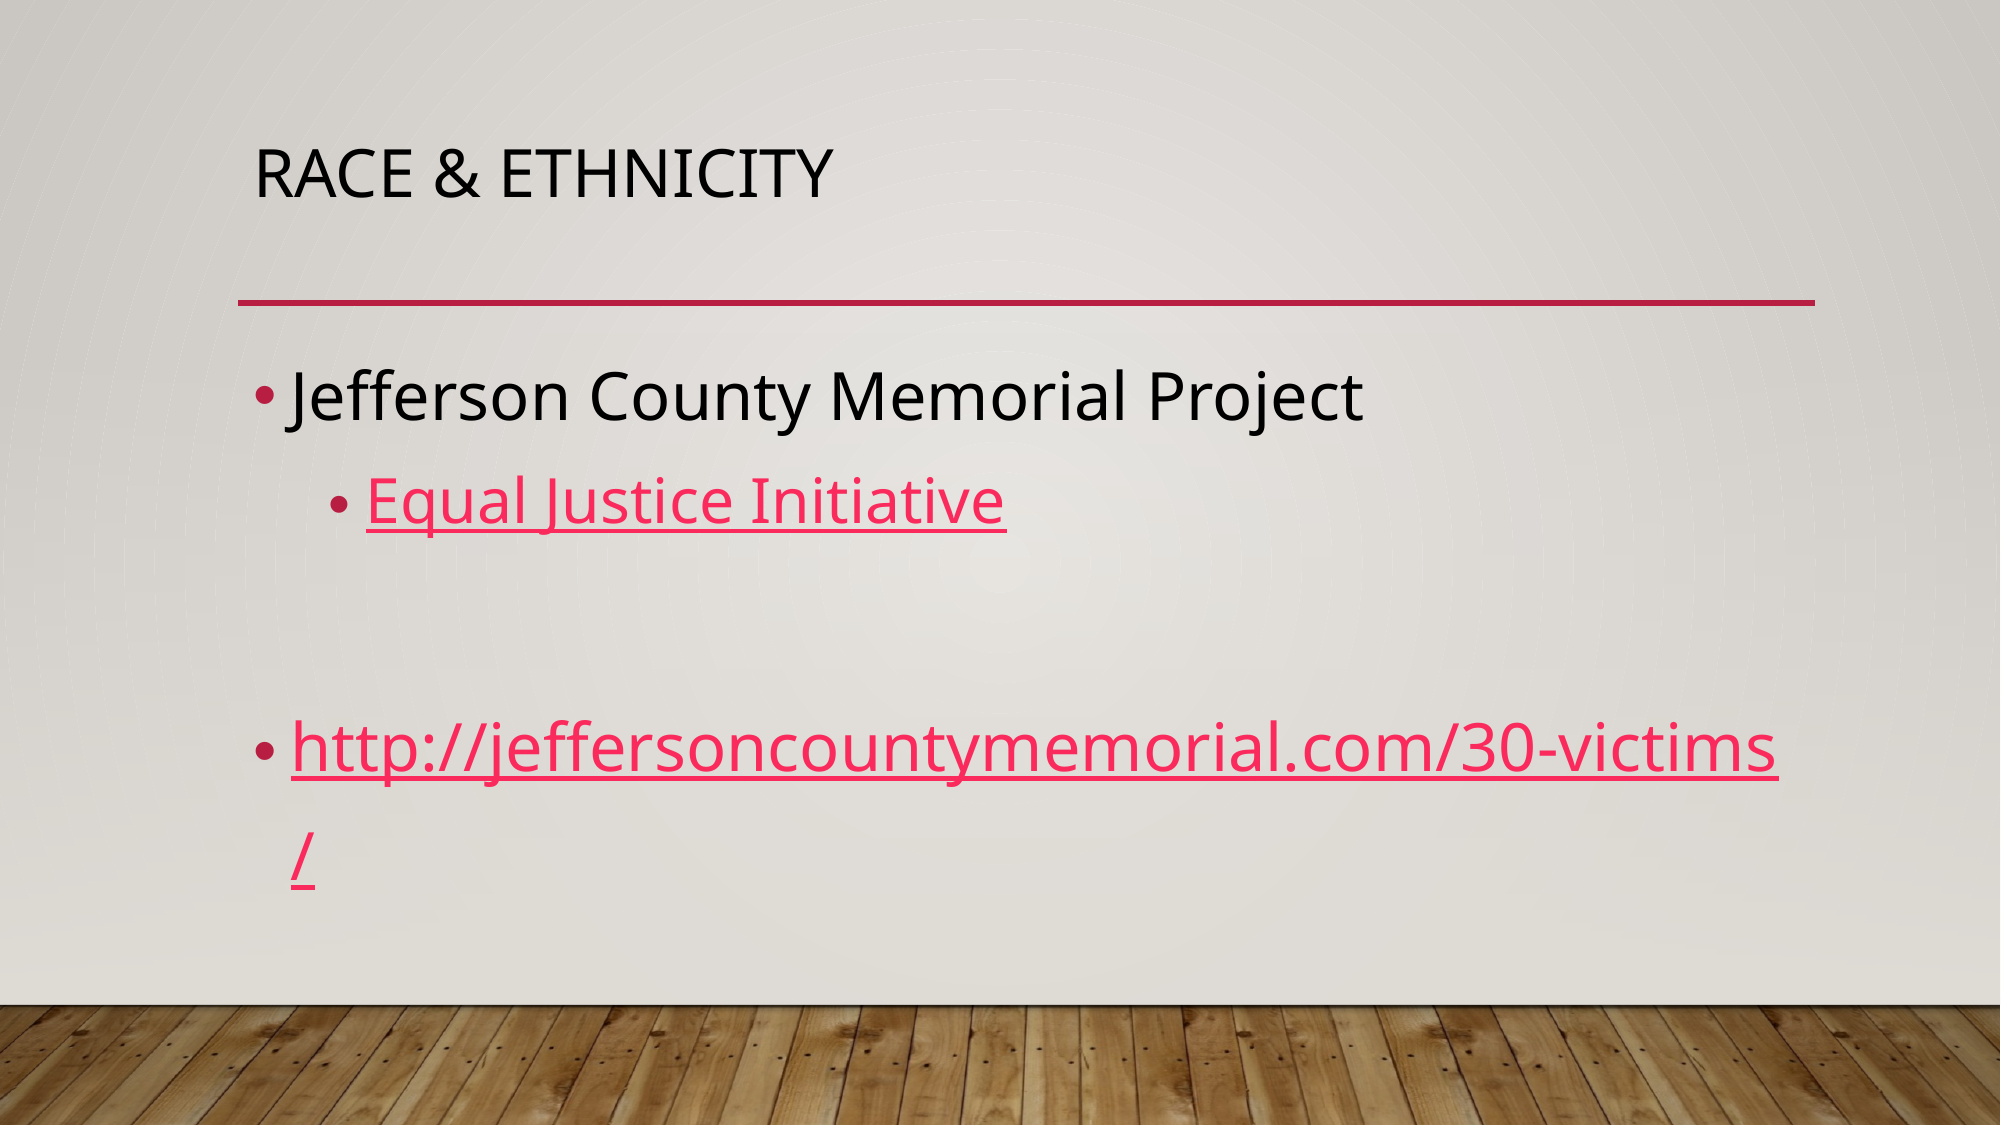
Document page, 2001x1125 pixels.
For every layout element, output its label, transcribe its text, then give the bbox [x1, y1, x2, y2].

list Jefferson County Memorial Project Equal Justice Initiative http://jeffersoncountymemorial.com/30-victims/ [238, 330, 1814, 897]
title Race & Ethnicity [238, 131, 1814, 305]
picture [0, 1005, 2000, 1125]
